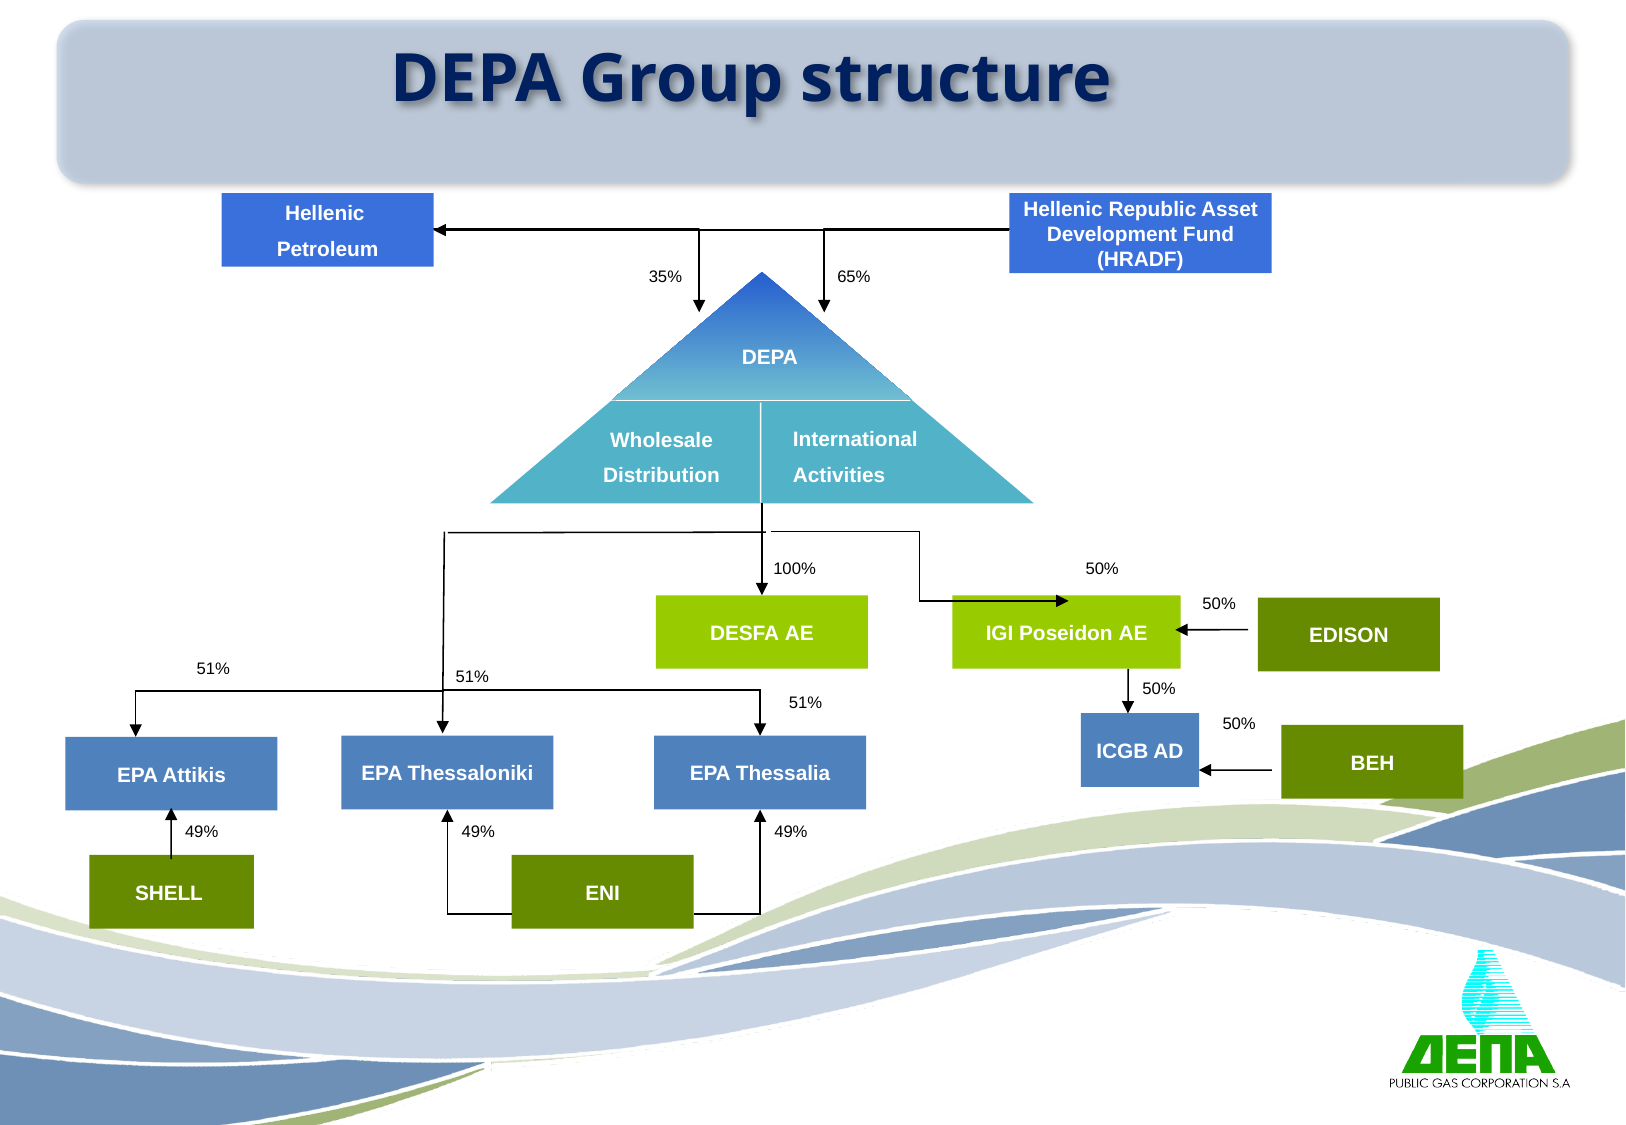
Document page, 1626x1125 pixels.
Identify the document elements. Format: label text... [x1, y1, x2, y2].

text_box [65, 228, 1464, 929]
picture [1358, 929, 1600, 1125]
text_box Hellenic Republic Asset Development Fund (HRADF) [1009, 193, 1272, 227]
text_box [76, 141, 1427, 227]
text_box Hellenic Petroleum [221, 193, 434, 227]
text_box DEPA Group structure [76, 15, 1427, 135]
